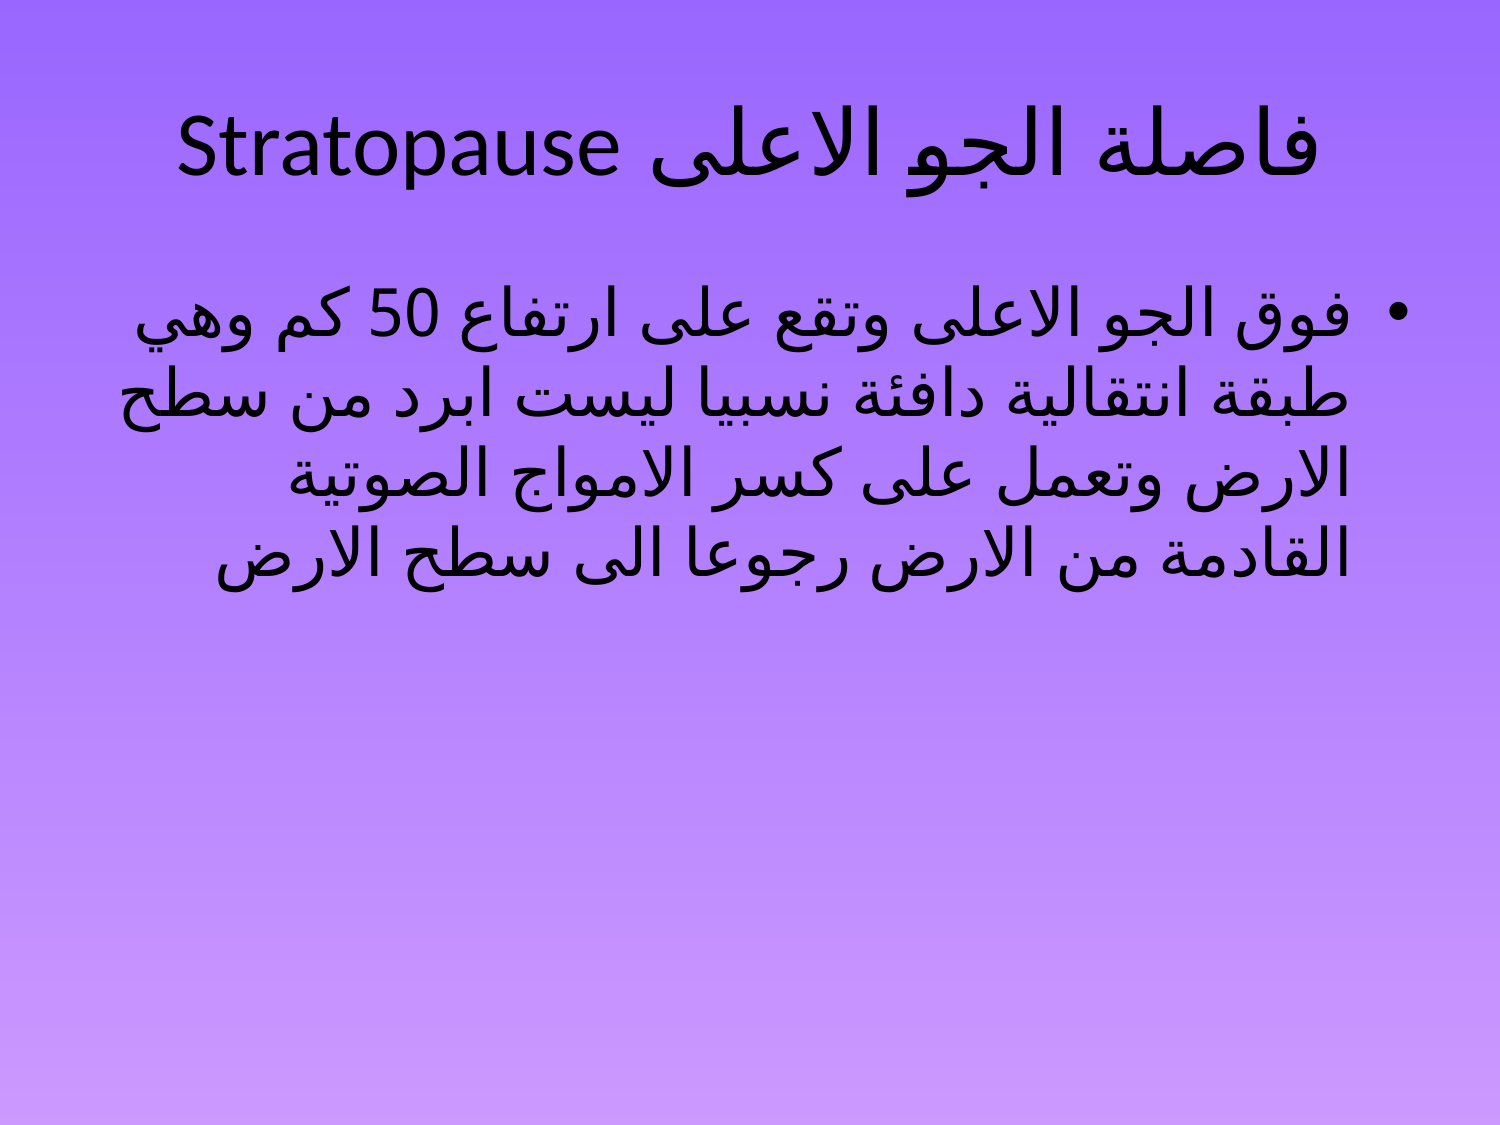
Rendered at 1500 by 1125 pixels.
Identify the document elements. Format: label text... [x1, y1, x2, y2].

title فاصلة الجو الاعلى Stratopause [75, 45, 1425, 233]
list فوق الجو الاعلى وتقع على ارتفاع 50 كم وهي طبقة انتقالية دافئة نسبيا ليست ابرد من سطح الارض وتعمل على كسر الامواج الصوتية القادمة من الارض رجوعا الى سطح الارض [75, 262, 1425, 1005]
